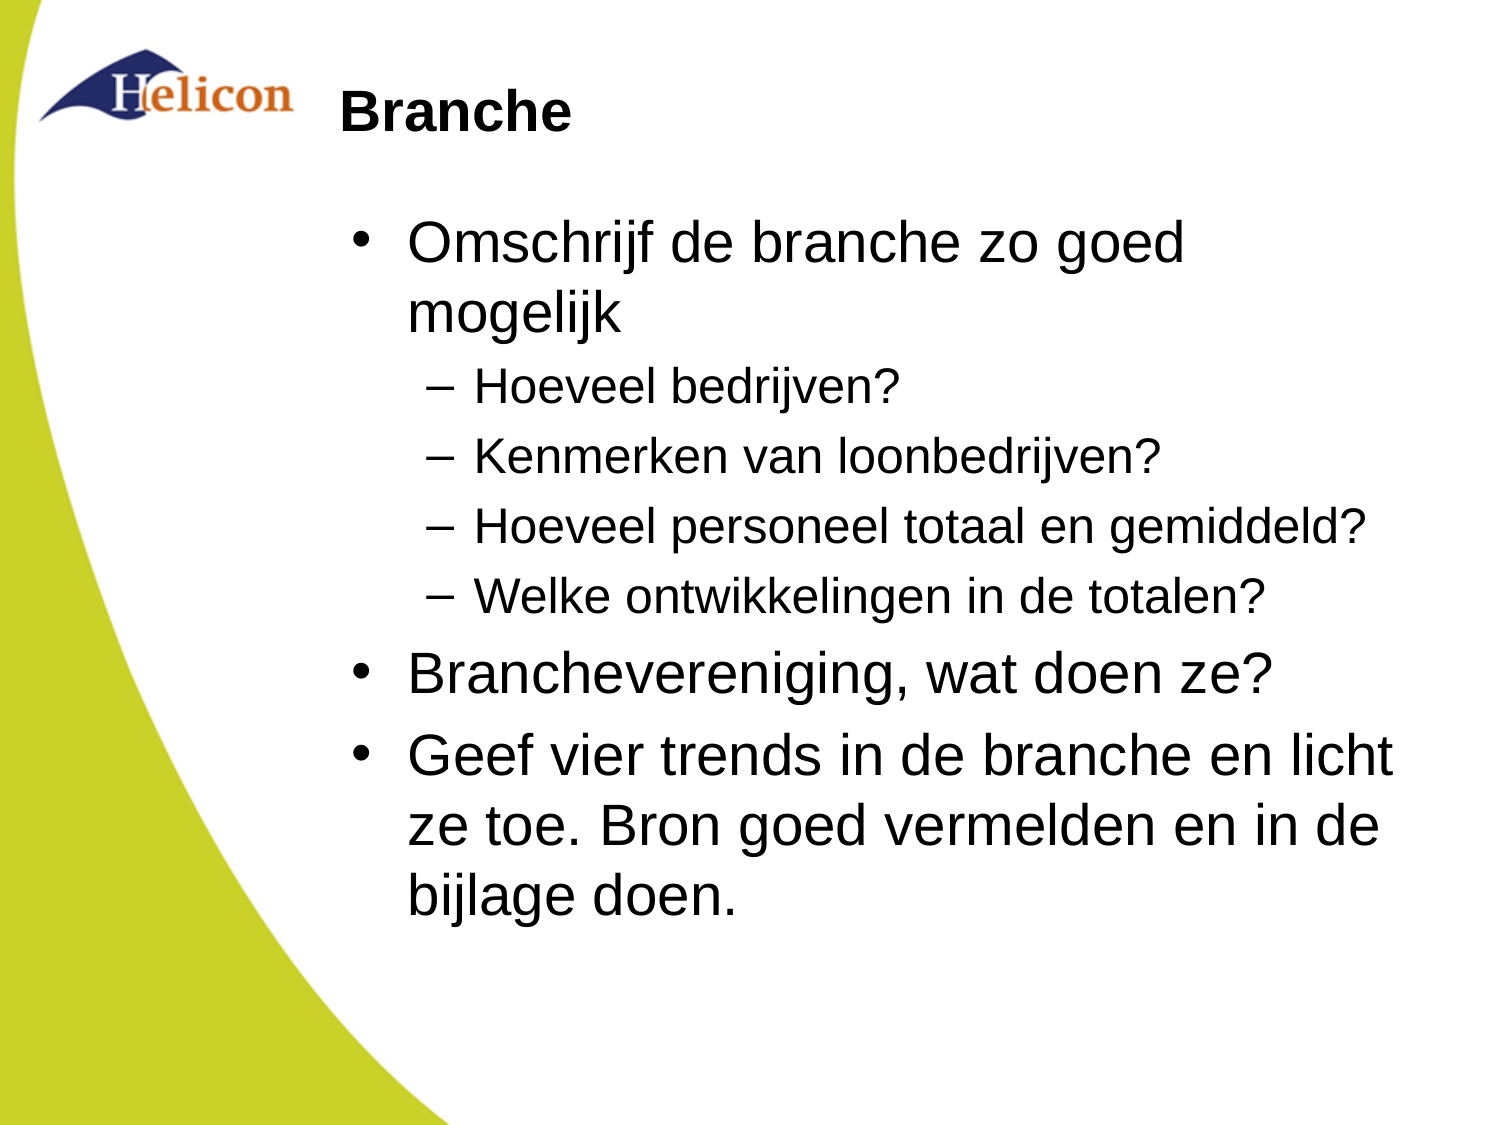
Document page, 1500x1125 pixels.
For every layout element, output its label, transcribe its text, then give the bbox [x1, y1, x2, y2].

title Branche [324, 54, 1415, 161]
picture [0, 0, 1500, 1125]
list Omschrijf de branche zo goed mogelijk Hoeveel bedrijven? Kenmerken van loonbedrijven? Hoeveel personeel totaal en gemiddeld? Welke ontwikkelingen in de totalen? Branchevereniging, wat doen ze? Geef vier trends in de branche en licht ze toe. Bron goed vermelden en in de bijlage doen. [336, 196, 1425, 1005]
